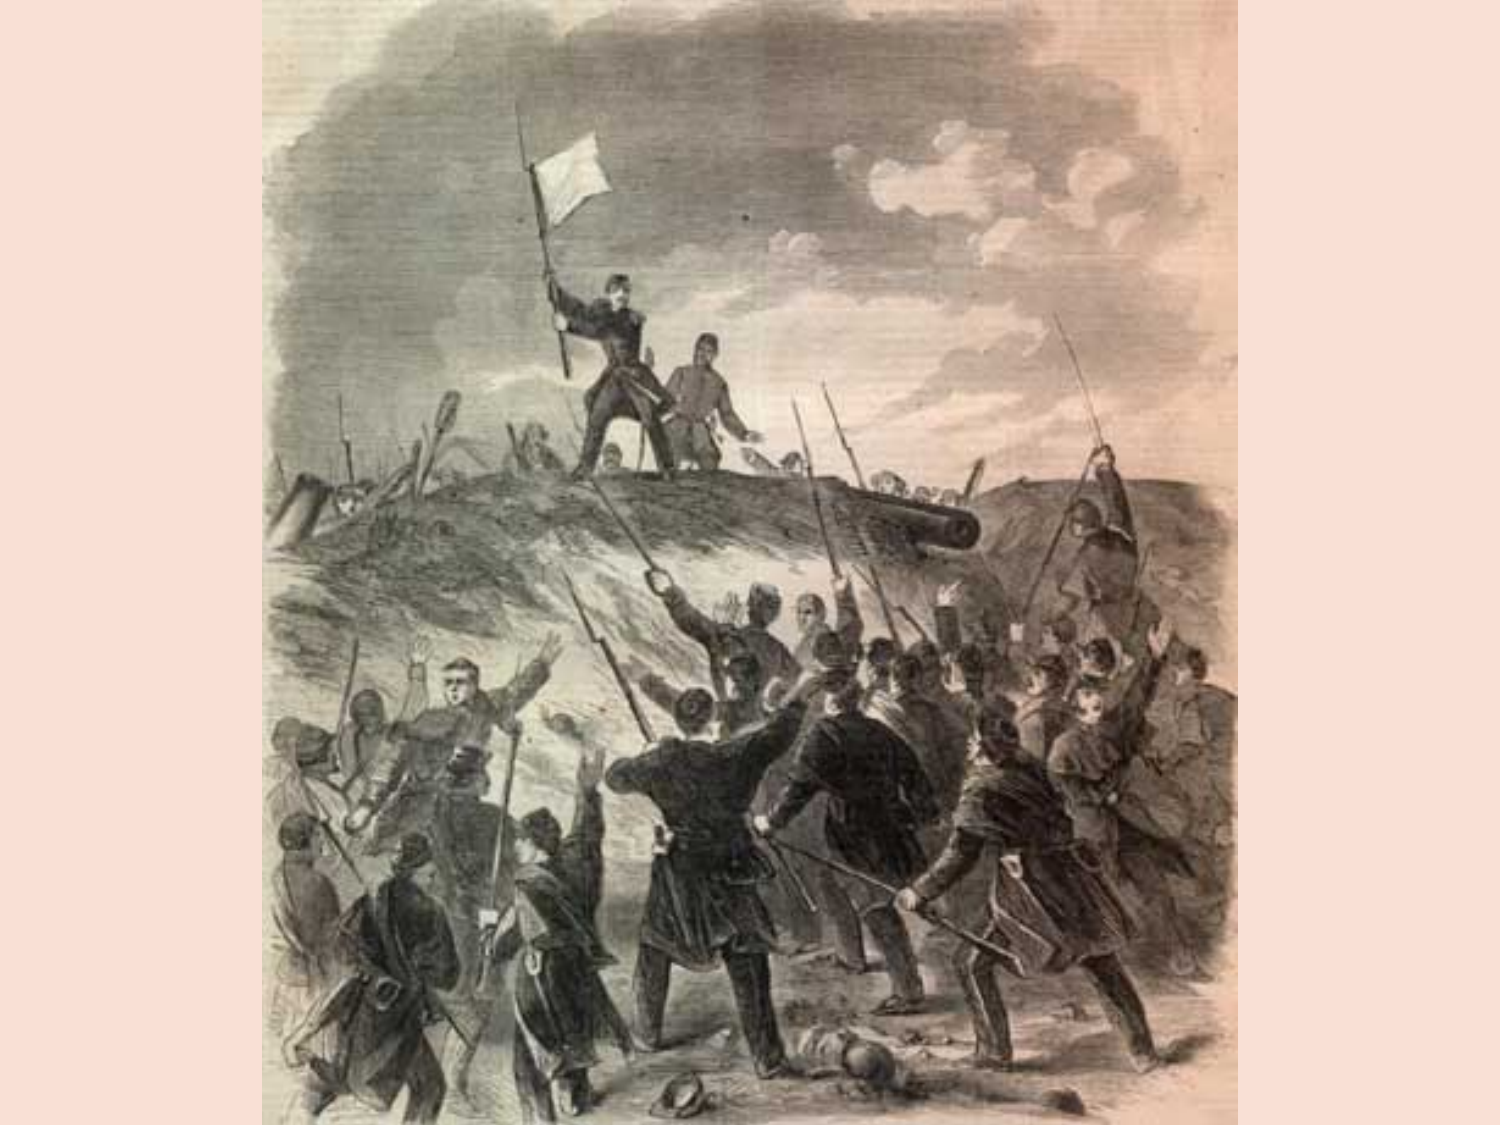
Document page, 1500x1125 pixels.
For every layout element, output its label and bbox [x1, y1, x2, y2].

picture [262, 0, 1238, 1125]
